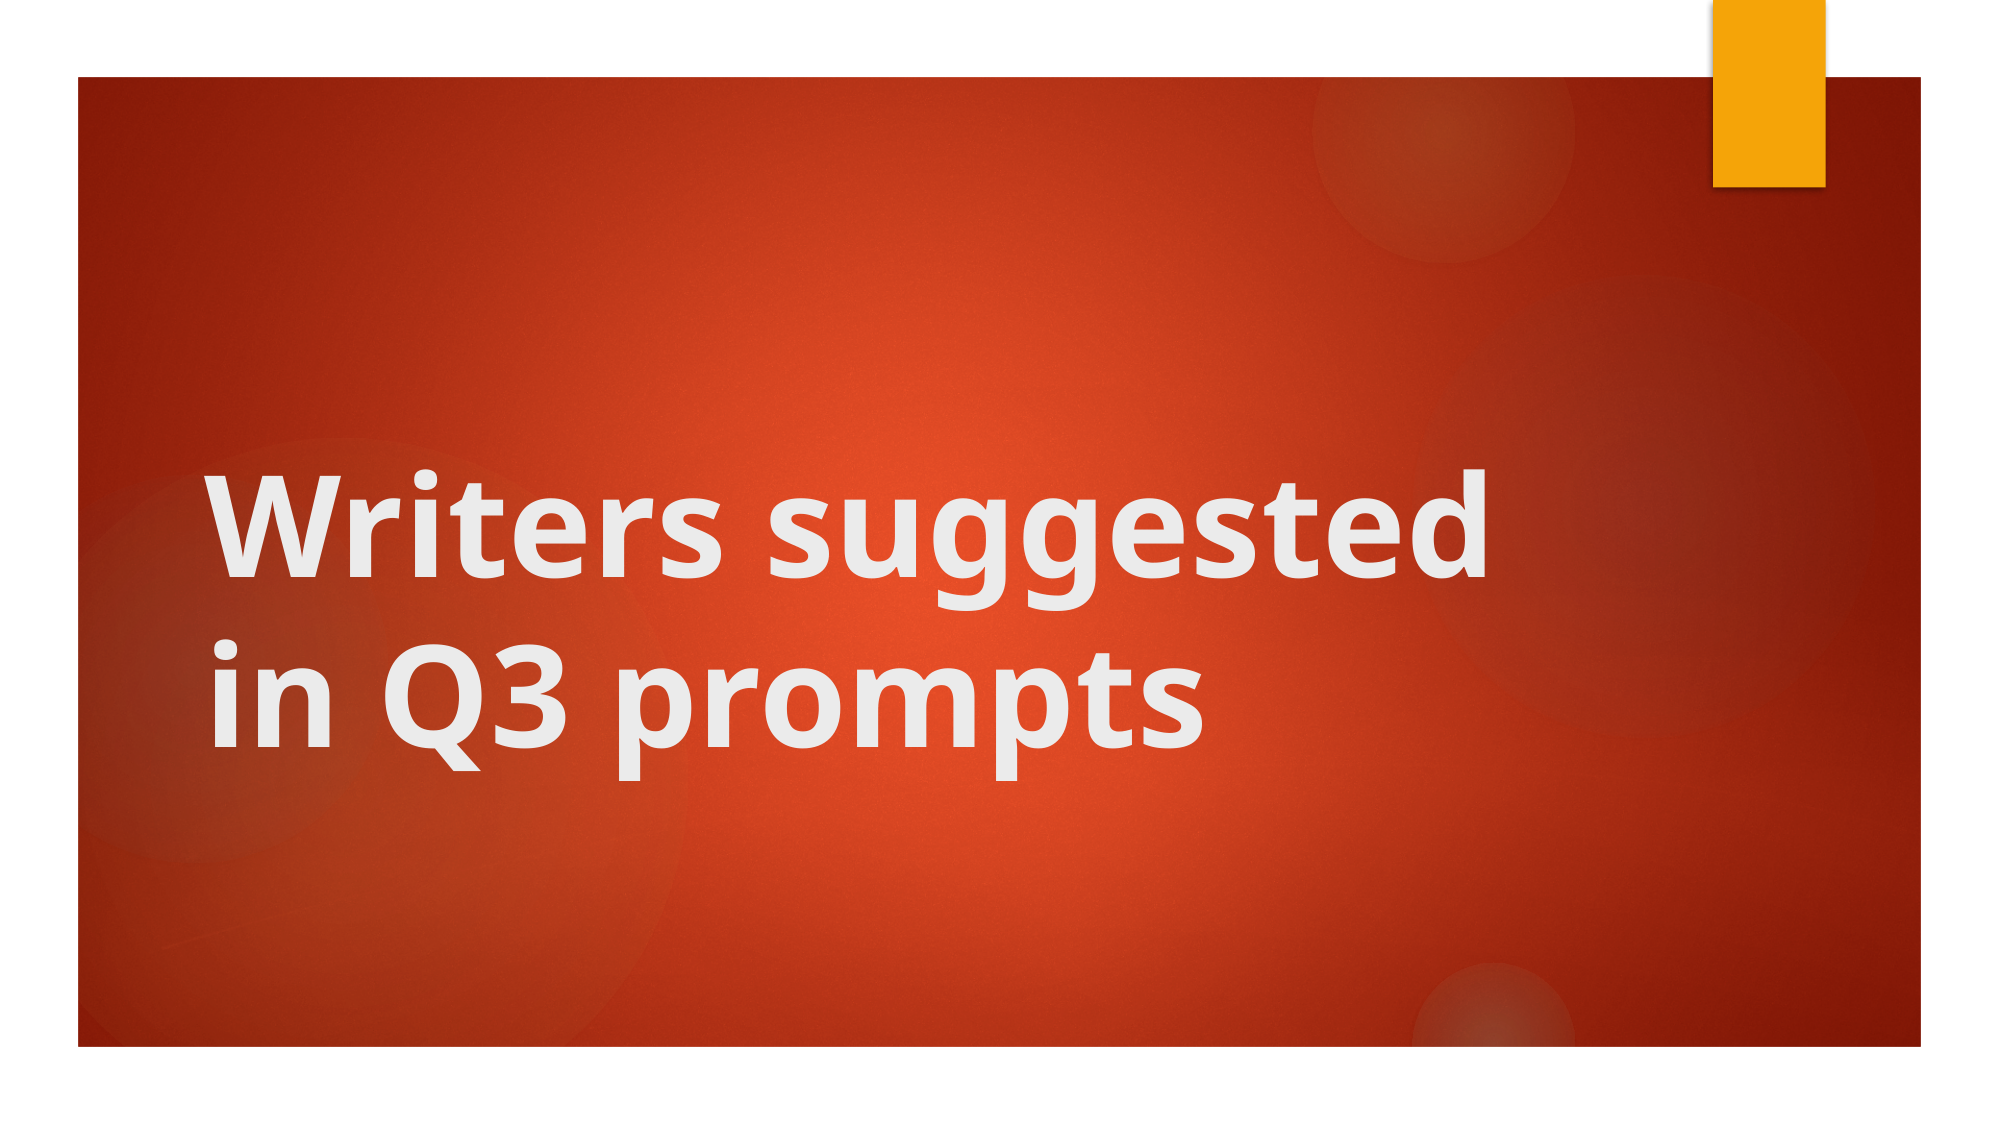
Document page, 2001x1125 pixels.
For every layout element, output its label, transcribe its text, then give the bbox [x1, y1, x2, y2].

title Writers suggested in Q3 prompts [189, 344, 1638, 784]
